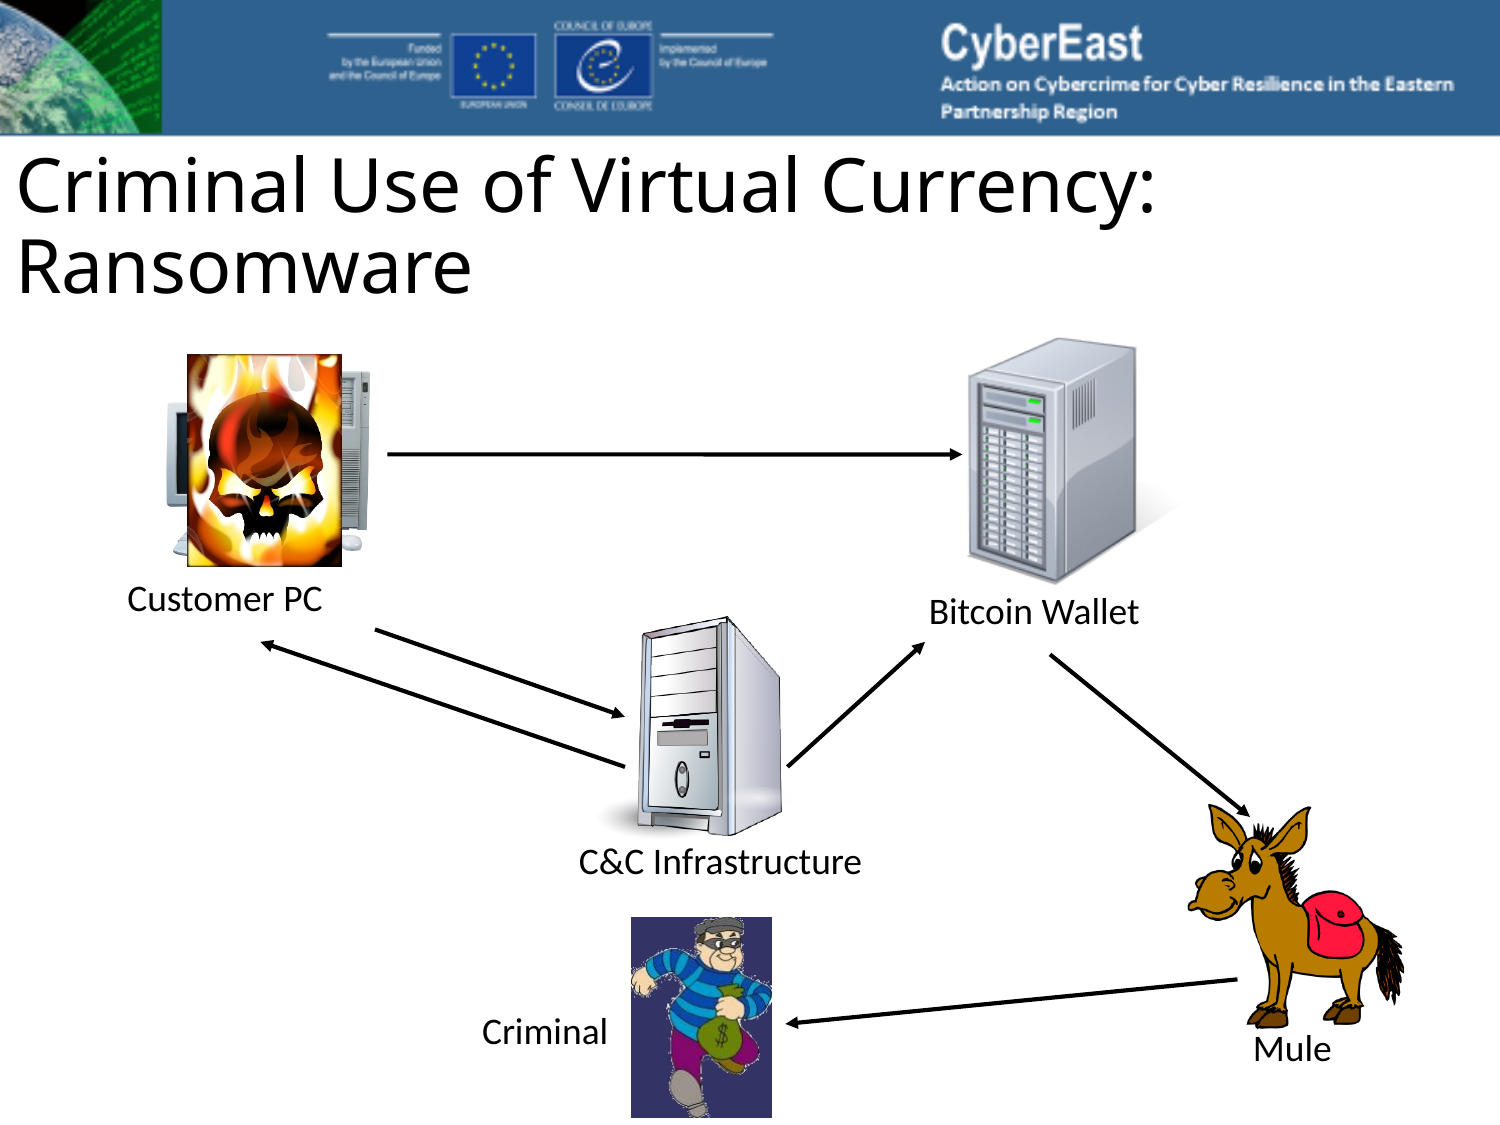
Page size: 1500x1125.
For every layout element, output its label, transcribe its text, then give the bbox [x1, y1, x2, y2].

text_box [260, 640, 587, 754]
text_box [785, 984, 1187, 1029]
text_box Mule [1238, 1030, 1347, 1077]
text_box [793, 641, 925, 763]
text_box Criminal [467, 1000, 624, 1060]
title Criminal Use of Virtual Currency: Ransomware [0, 120, 1500, 338]
text_box Customer PC [112, 566, 375, 627]
picture [0, 329, 1500, 1125]
text_box Bitcoin Wallet [913, 579, 1155, 640]
text_box C&C Infrastructure [564, 829, 878, 890]
picture [0, 0, 1500, 120]
